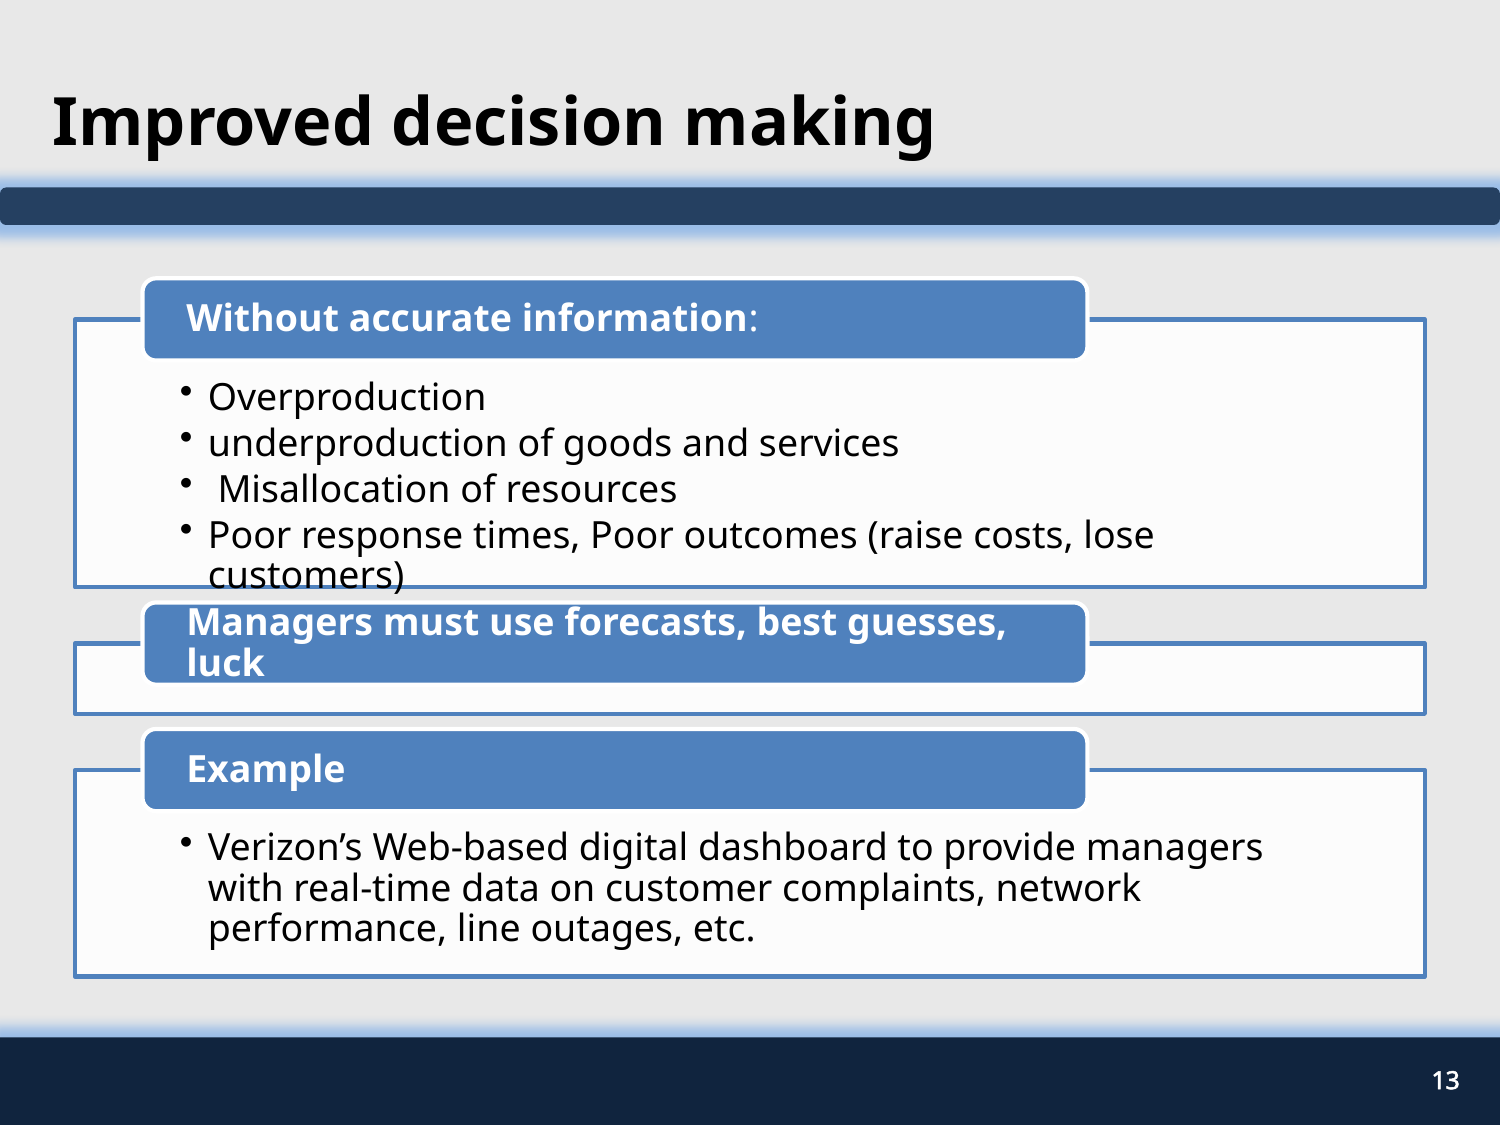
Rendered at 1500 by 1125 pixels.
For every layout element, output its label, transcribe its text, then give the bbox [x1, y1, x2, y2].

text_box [74, 274, 1426, 981]
title Improved decision making [37, 62, 1338, 176]
slide_number 13 [1412, 1050, 1475, 1113]
